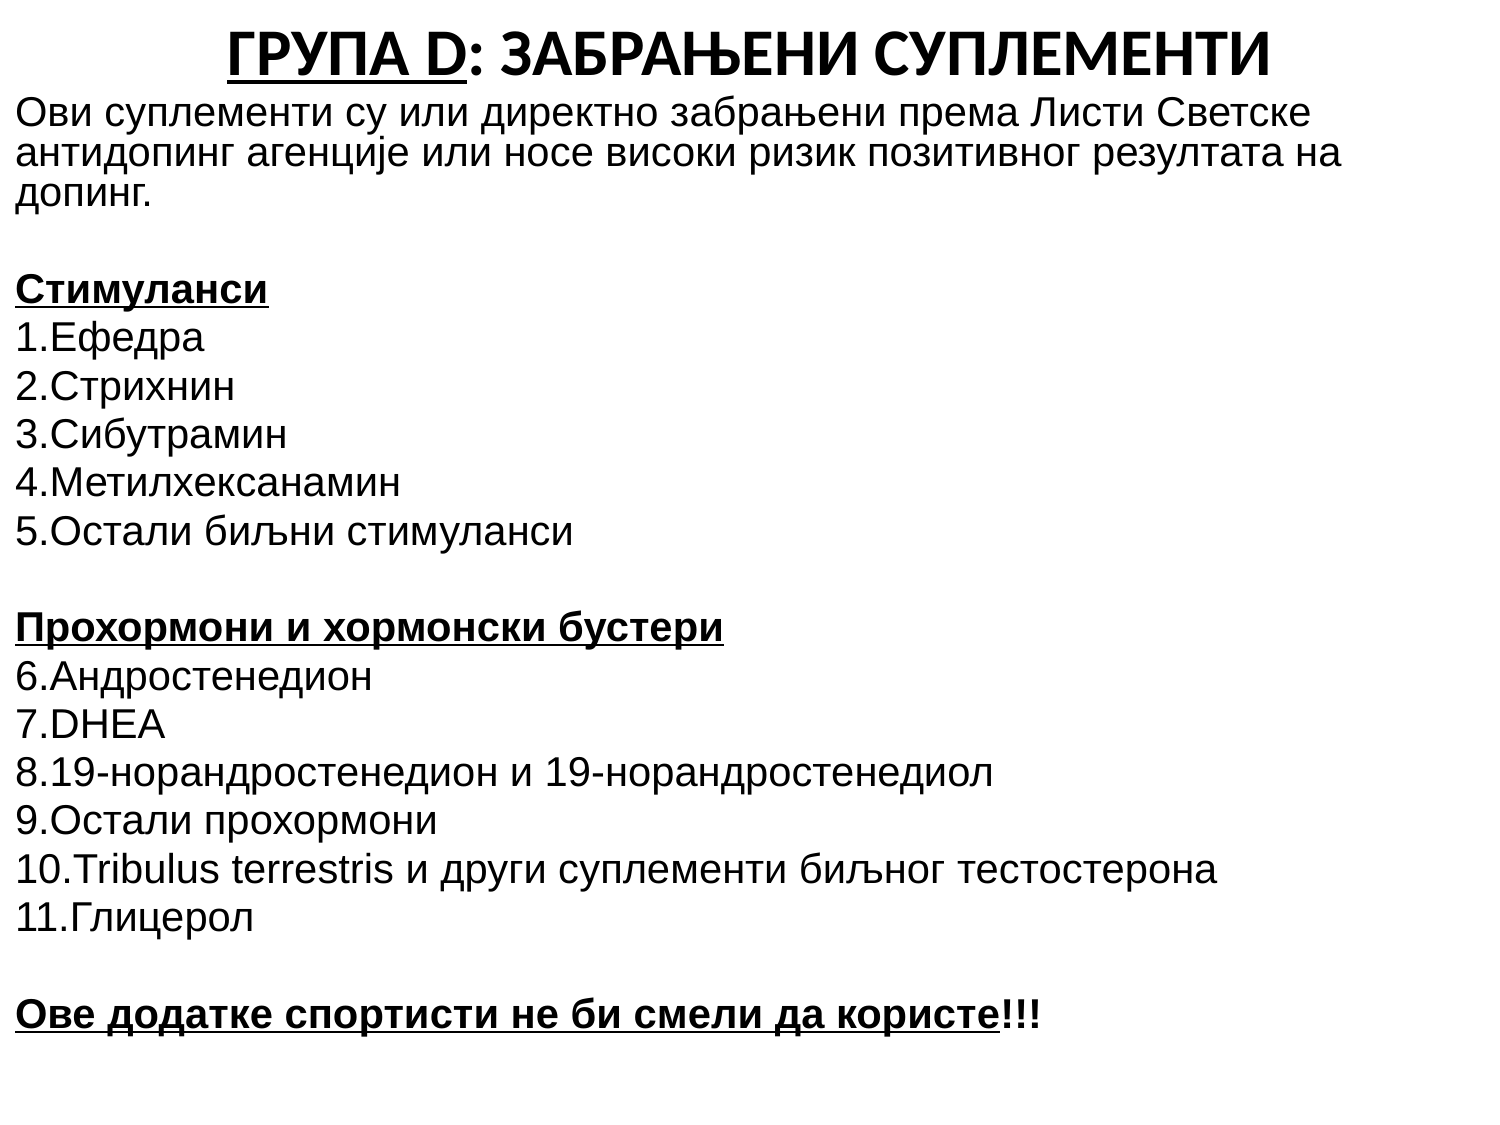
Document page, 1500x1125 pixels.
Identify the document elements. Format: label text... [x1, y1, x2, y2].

title ГРУПА D: ЗАБРАЊЕНИ СУПЛЕМЕНТИ [0, 0, 1500, 87]
subtitle Ови суплементи су или директно забрањени према Листи Светске антидопинг агенције или носе високи ризик позитивног резултата на допинг. Стимуланси Ефедра Стрихнин Сибутрамин Метилхексанамин Остали биљни стимуланси Прохормони и хормонски бустери Андростенедион DHEA 19-норандростенедион и 19-норандростенедиол Остали прохормони Tribulus terrestris и други суплементи биљног тестостерона Глицерол Ове додатке спортисти не би смели да користе!!! [0, 87, 1500, 1125]
